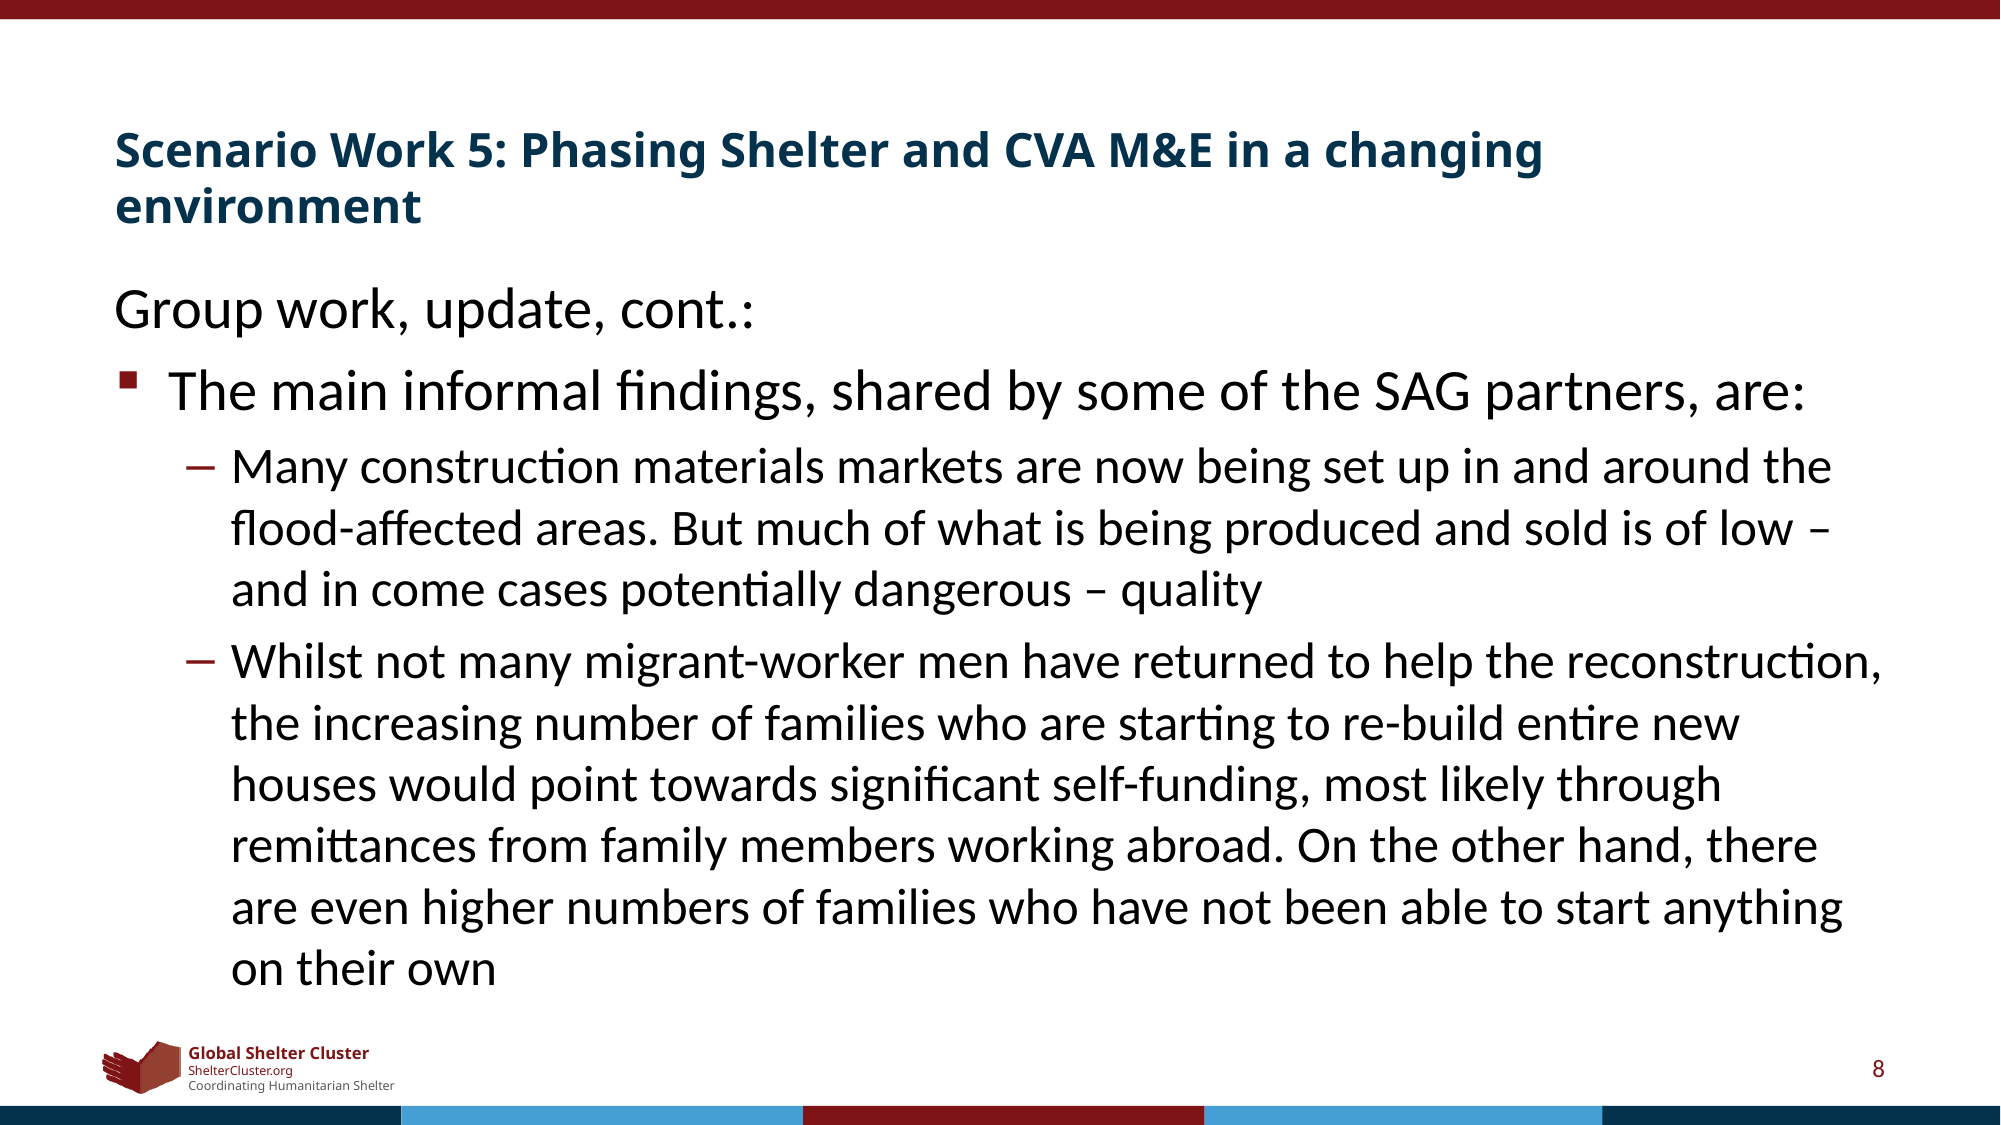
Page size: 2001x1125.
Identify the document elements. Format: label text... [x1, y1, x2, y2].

list Group work, update, cont.: The main informal findings, shared by some of the SAG partners, are: Many construction materials markets are now being set up in and around the flood-affected areas. But much of what is being produced and sold is of low – and in come cases potentially dangerous – quality Whilst not many migrant-worker men have returned to help the reconstruction, the increasing number of families who are starting to re-build entire new houses would point towards significant self-funding, most likely through remittances from family members working abroad. On the other hand, there are even higher numbers of families who have not been able to start anything on their own [99, 262, 1900, 1005]
picture [102, 1041, 181, 1094]
title Scenario Work 5: Phasing Shelter and CVA M&E in a changing environment [99, 111, 1863, 262]
slide_number 8 [1433, 1037, 1900, 1098]
